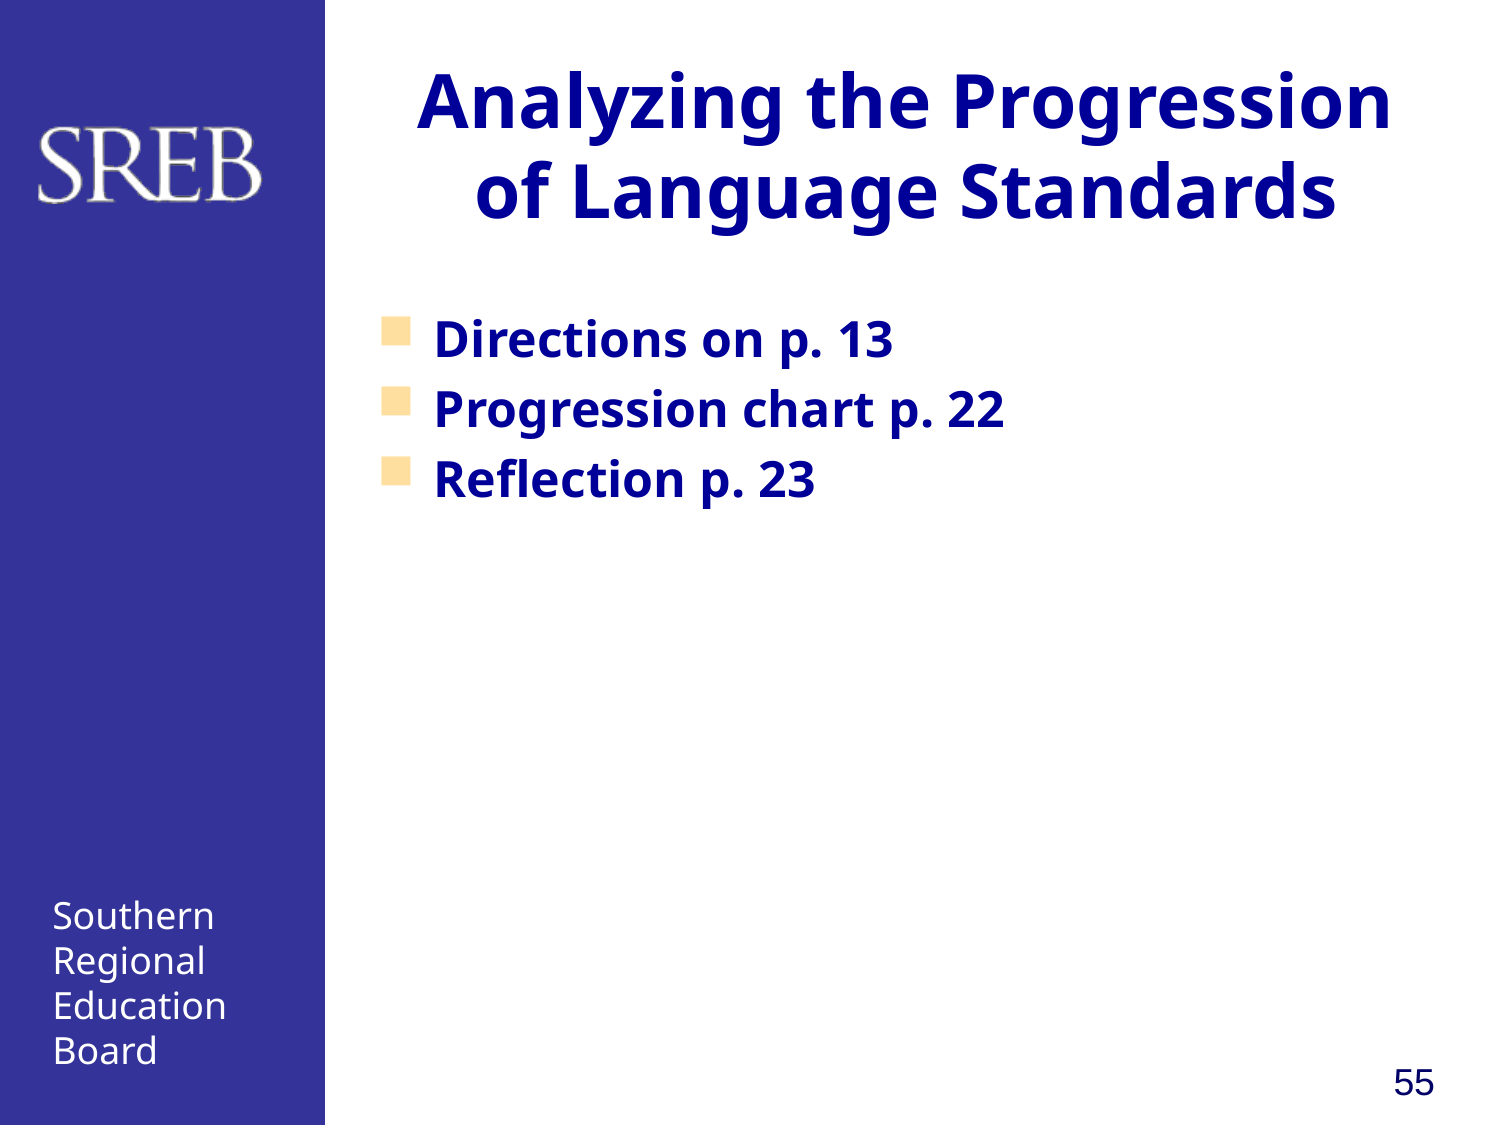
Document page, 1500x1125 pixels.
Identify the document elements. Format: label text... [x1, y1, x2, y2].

slide_number 55 [1124, 1049, 1451, 1125]
title Analyzing the Progression of Language Standards [362, 49, 1451, 238]
list Directions on p. 13 Progression chart p. 22 Reflection p. 23 [362, 299, 1451, 1026]
picture [37, 124, 263, 204]
